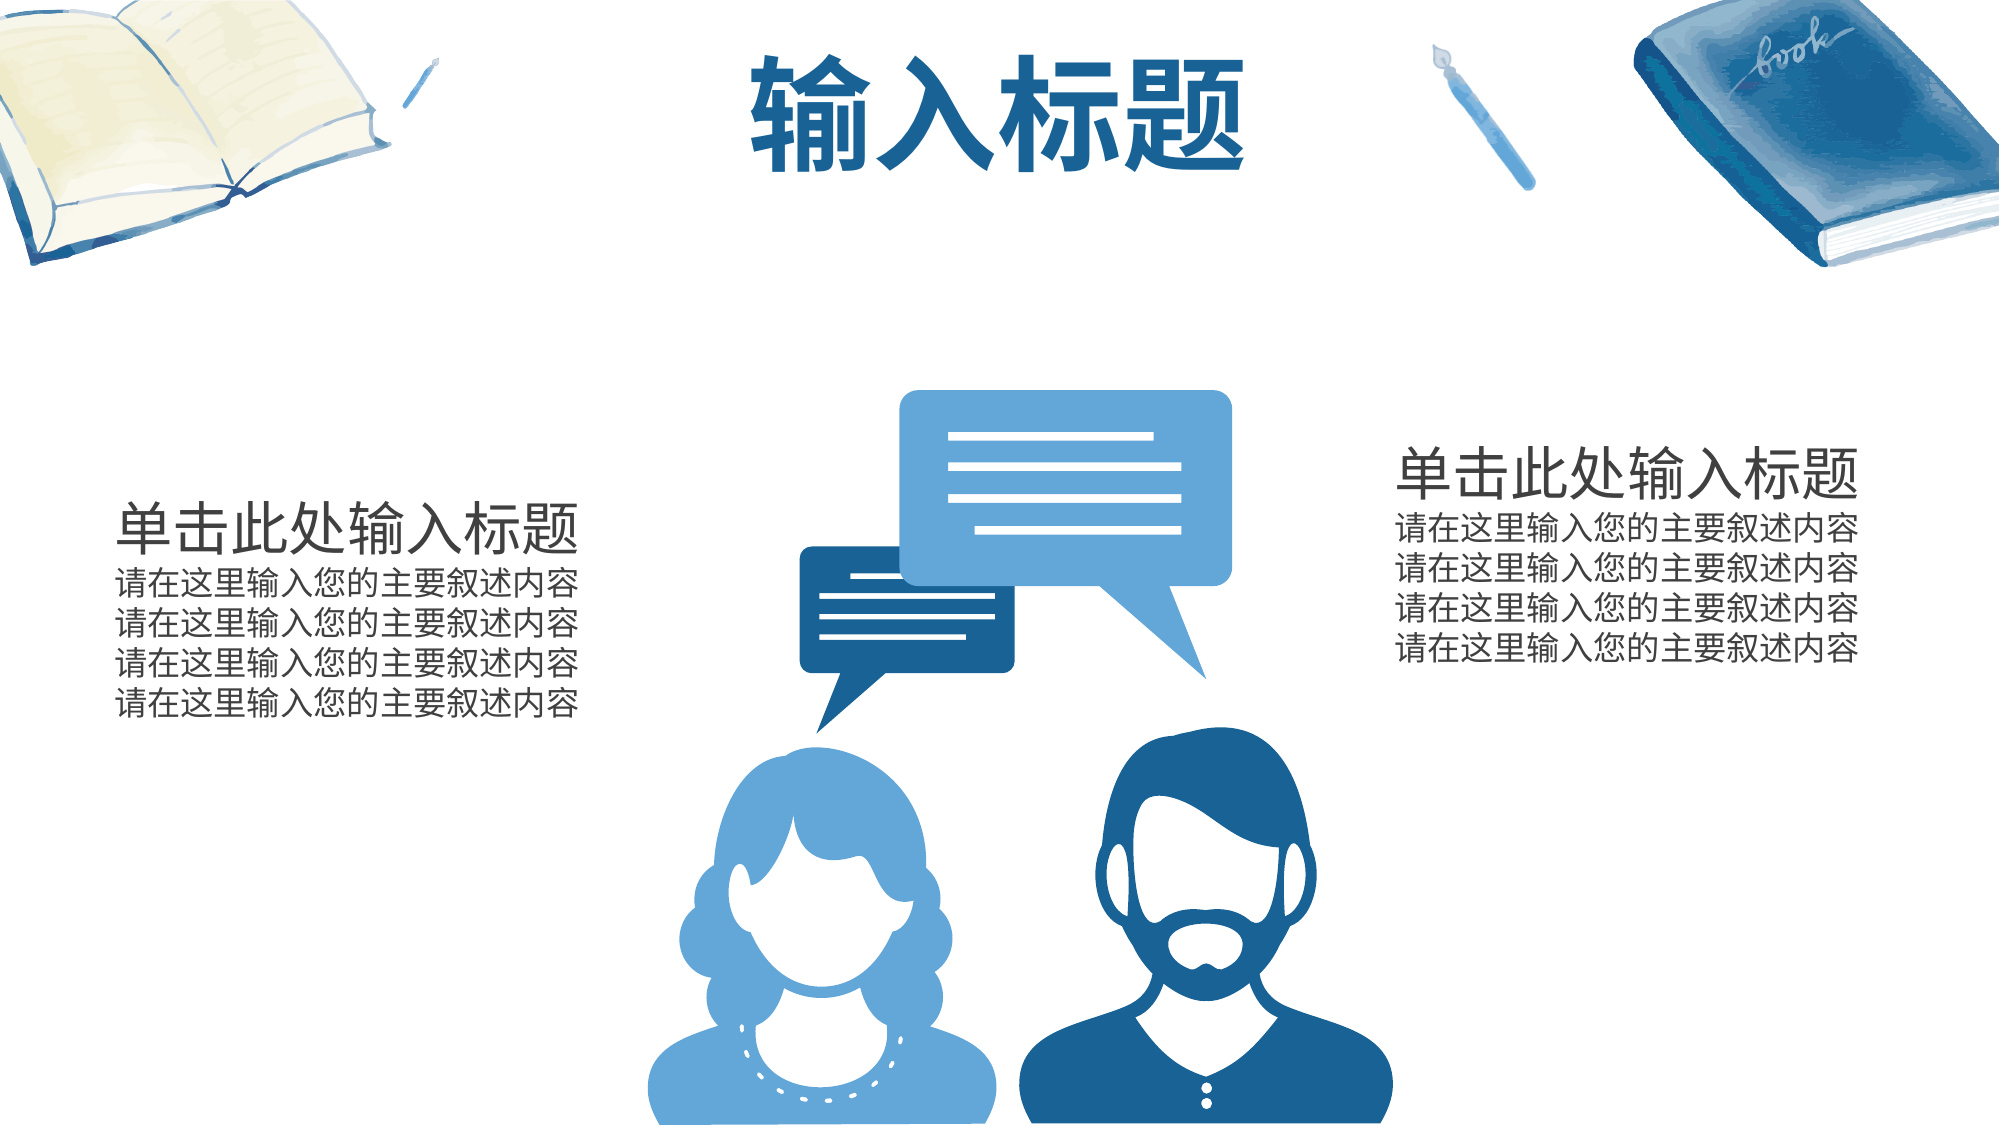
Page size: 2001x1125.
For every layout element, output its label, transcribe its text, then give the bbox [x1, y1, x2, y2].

text_box [647, 747, 997, 1125]
text_box 输入标题 [607, 29, 1387, 194]
text_box [799, 546, 1015, 734]
text_box 单击此处输入标题 请在这里输入您的主要叙述内容 请在这里输入您的主要叙述内容 请在这里输入您的主要叙述内容 请在这里输入您的主要叙述内容 [1379, 429, 1876, 814]
text_box [1019, 727, 1393, 1124]
text_box 单击此处输入标题 请在这里输入您的主要叙述内容 请在这里输入您的主要叙述内容 请在这里输入您的主要叙述内容 请在这里输入您的主要叙述内容 [99, 484, 596, 870]
picture [0, 0, 447, 280]
picture [1421, 0, 2000, 280]
text_box [899, 390, 1233, 680]
